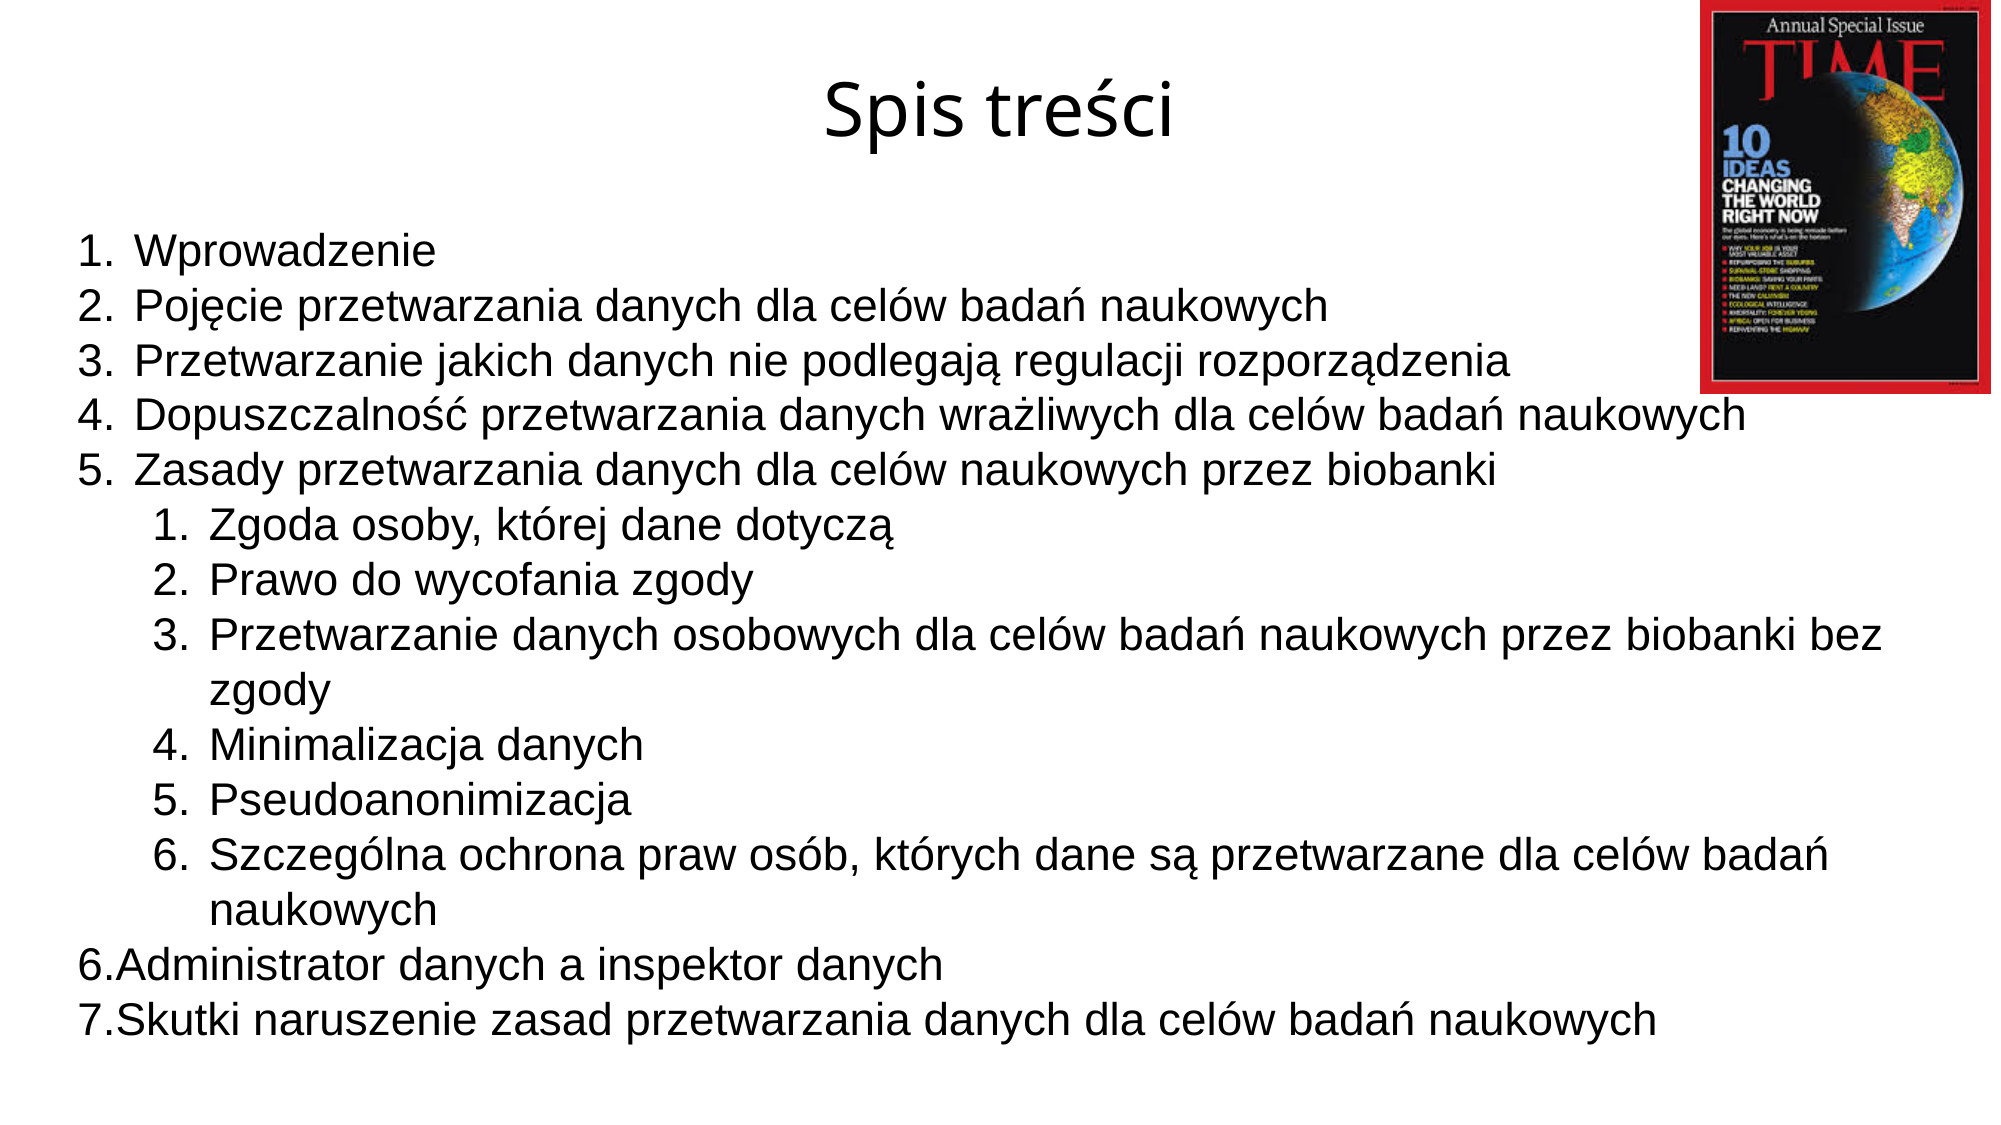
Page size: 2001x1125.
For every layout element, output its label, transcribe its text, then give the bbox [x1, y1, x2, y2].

title Spis treści [137, 16, 1699, 209]
list Wprowadzenie Pojęcie przetwarzania danych dla celów badań naukowych Przetwarzanie jakich danych nie podlegają regulacji rozporządzenia Dopuszczalność przetwarzania danych wrażliwych dla celów badań naukowych Zasady przetwarzania danych dla celów naukowych przez biobanki Zgoda osoby, której dane dotyczą Prawo do wycofania zgody Przetwarzanie danych osobowych dla celów badań naukowych przez biobanki bez zgody Minimalizacja danych Pseudoanonimizacja Szczególna ochrona praw osób, których dane są przetwarzane dla celów badań naukowych 6.Administrator danych a inspektor danych 7.Skutki naruszenie zasad przetwarzania danych dla celów badań naukowych [62, 212, 1948, 1053]
picture [1699, 0, 1991, 394]
